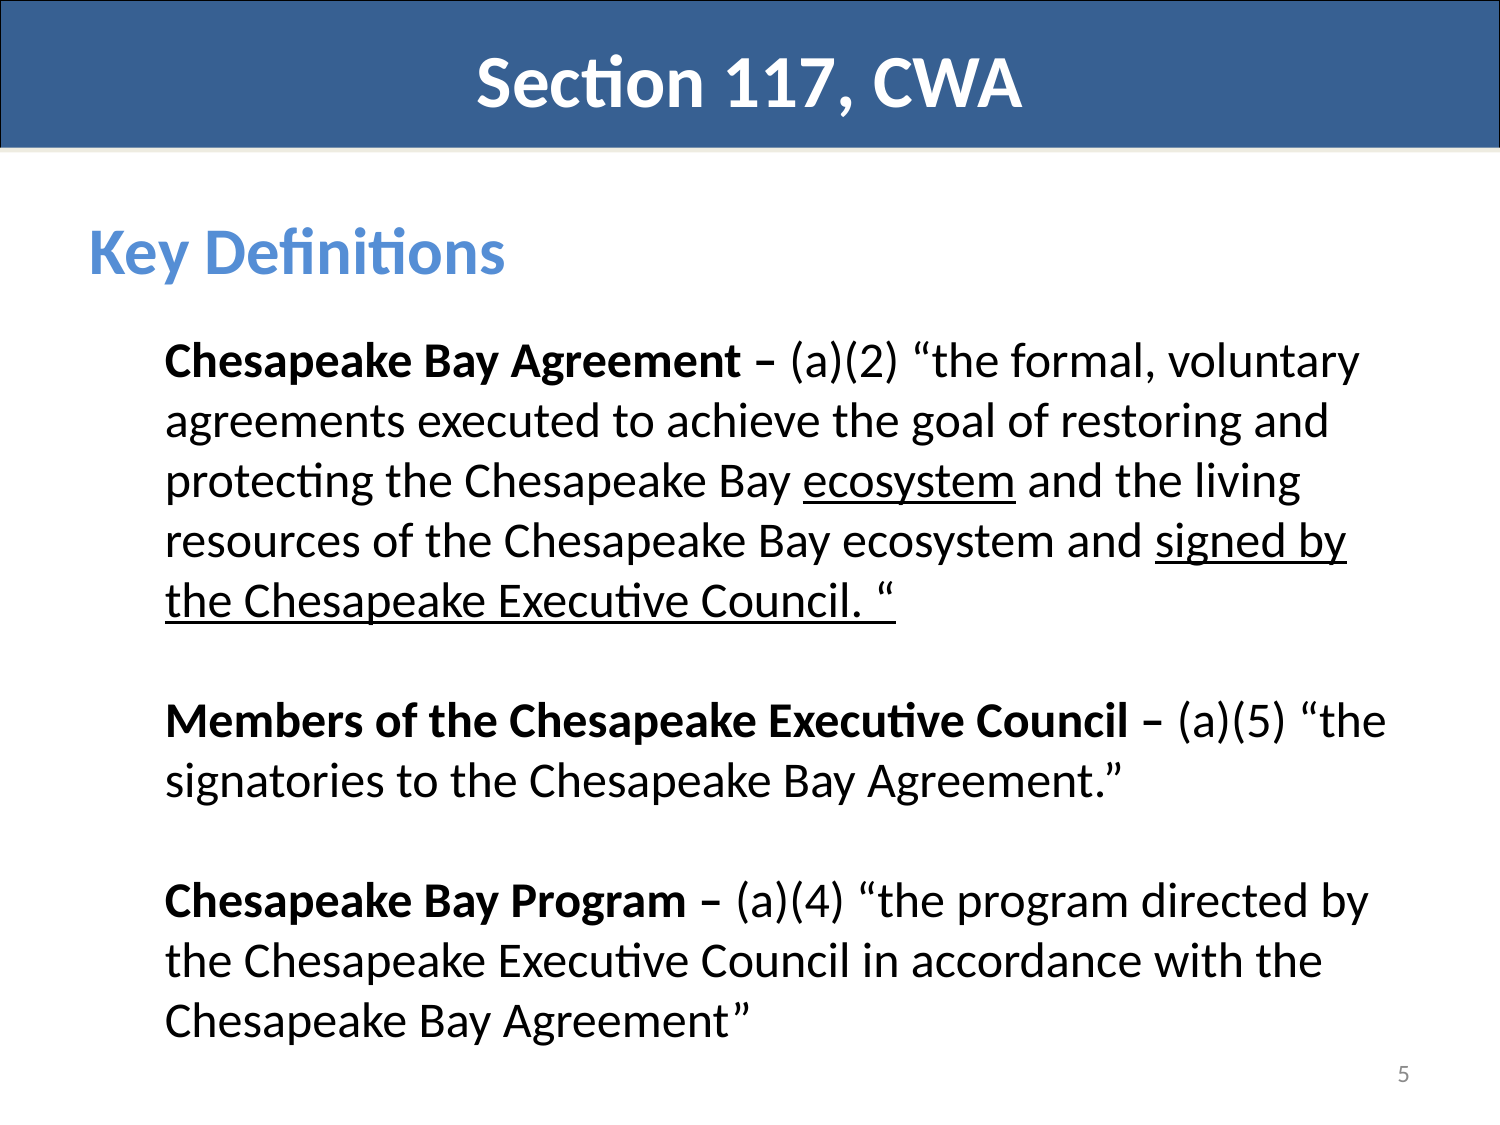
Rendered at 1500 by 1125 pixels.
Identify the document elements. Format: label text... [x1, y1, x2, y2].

text_box Key Definitions Chesapeake Bay Agreement – (a)(2) “the formal, voluntary agreements executed to achieve the goal of restoring and protecting the Chesapeake Bay ecosystem and the living resources of the Chesapeake Bay ecosystem and signed by the Chesapeake Executive Council. “ Members of the Chesapeake Executive Council – (a)(5) “the signatories to the Chesapeake Bay Agreement.” Chesapeake Bay Program – (a)(4) “the program directed by the Chesapeake Executive Council in accordance with the Chesapeake Bay Agreement” [74, 200, 1425, 1050]
slide_number 5 [1074, 1042, 1425, 1103]
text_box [0, 0, 1500, 151]
